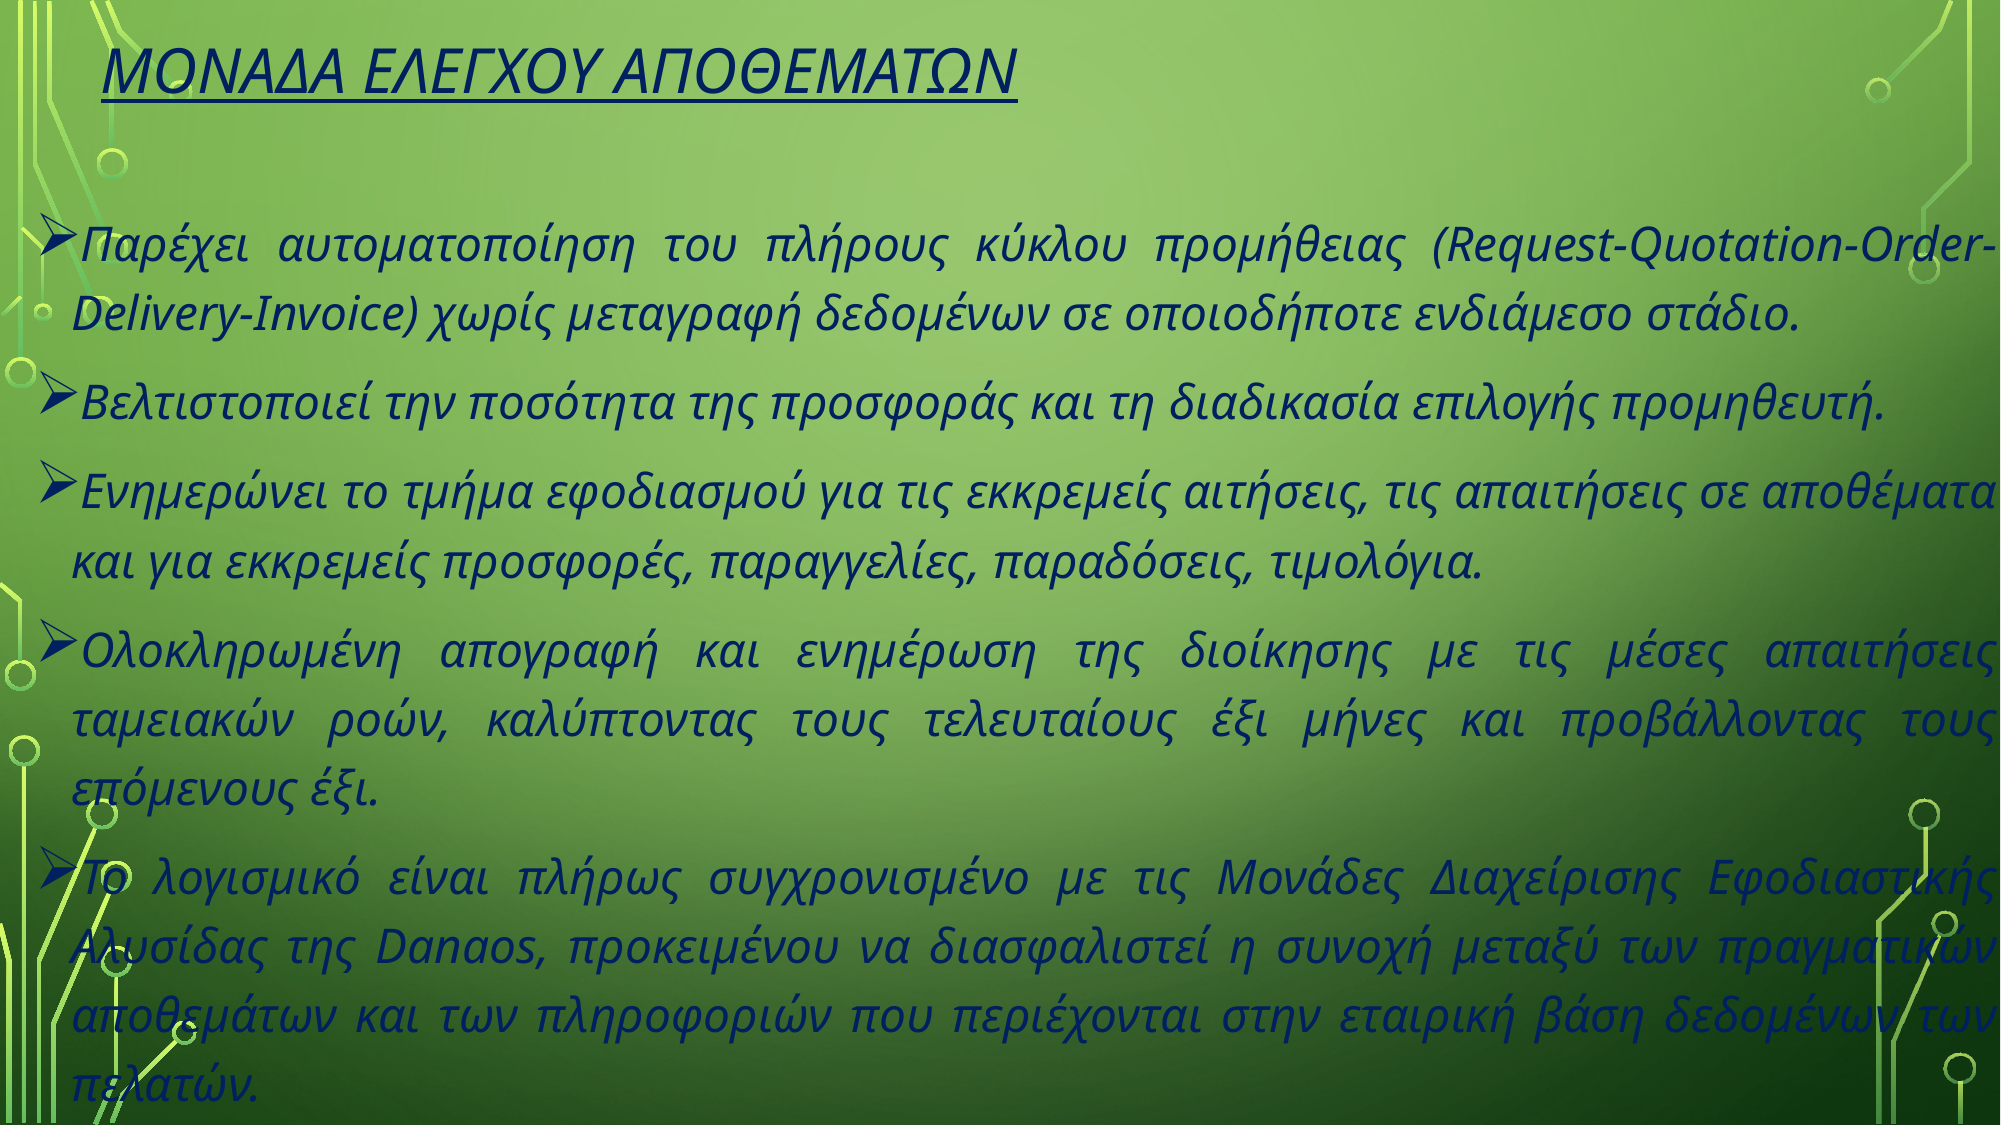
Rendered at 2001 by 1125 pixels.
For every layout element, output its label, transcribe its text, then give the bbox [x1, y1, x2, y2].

list Παρέχει αυτοματοποίηση του πλήρους κύκλου προμήθειας (Request-Quotation-Order-Delivery-Invoice) χωρίς μεταγραφή δεδομένων σε οποιοδήποτε ενδιάμεσο στάδιο. Βελτιστοποιεί την ποσότητα της προσφοράς και τη διαδικασία επιλογής προμηθευτή. Ενημερώνει το τμήμα εφοδιασμού για τις εκκρεμείς αιτήσεις, τις απαιτήσεις σε αποθέματα και για εκκρεμείς προσφορές, παραγγελίες, παραδόσεις, τιμολόγια. Ολοκληρωμένη απογραφή και ενημέρωση της διοίκησης με τις μέσες απαιτήσεις ταμειακών ροών, καλύπτοντας τους τελευταίους έξι μήνες και προβάλλοντας τους επόμενους έξι. Το λογισμικό είναι πλήρως συγχρονισμένο με τις Μονάδες Διαχείρισης Εφοδιαστικής Αλυσίδας της Danaos, προκειμένου να διασφαλιστεί η συνοχή μεταξύ των πραγματικών αποθεμάτων και των πληροφοριών που περιέχονται στην εταιρική βάση δεδομένων των πελατών. [20, 117, 2000, 1125]
title μοναδα ελεγχου αποθεματων [85, 9, 1196, 117]
